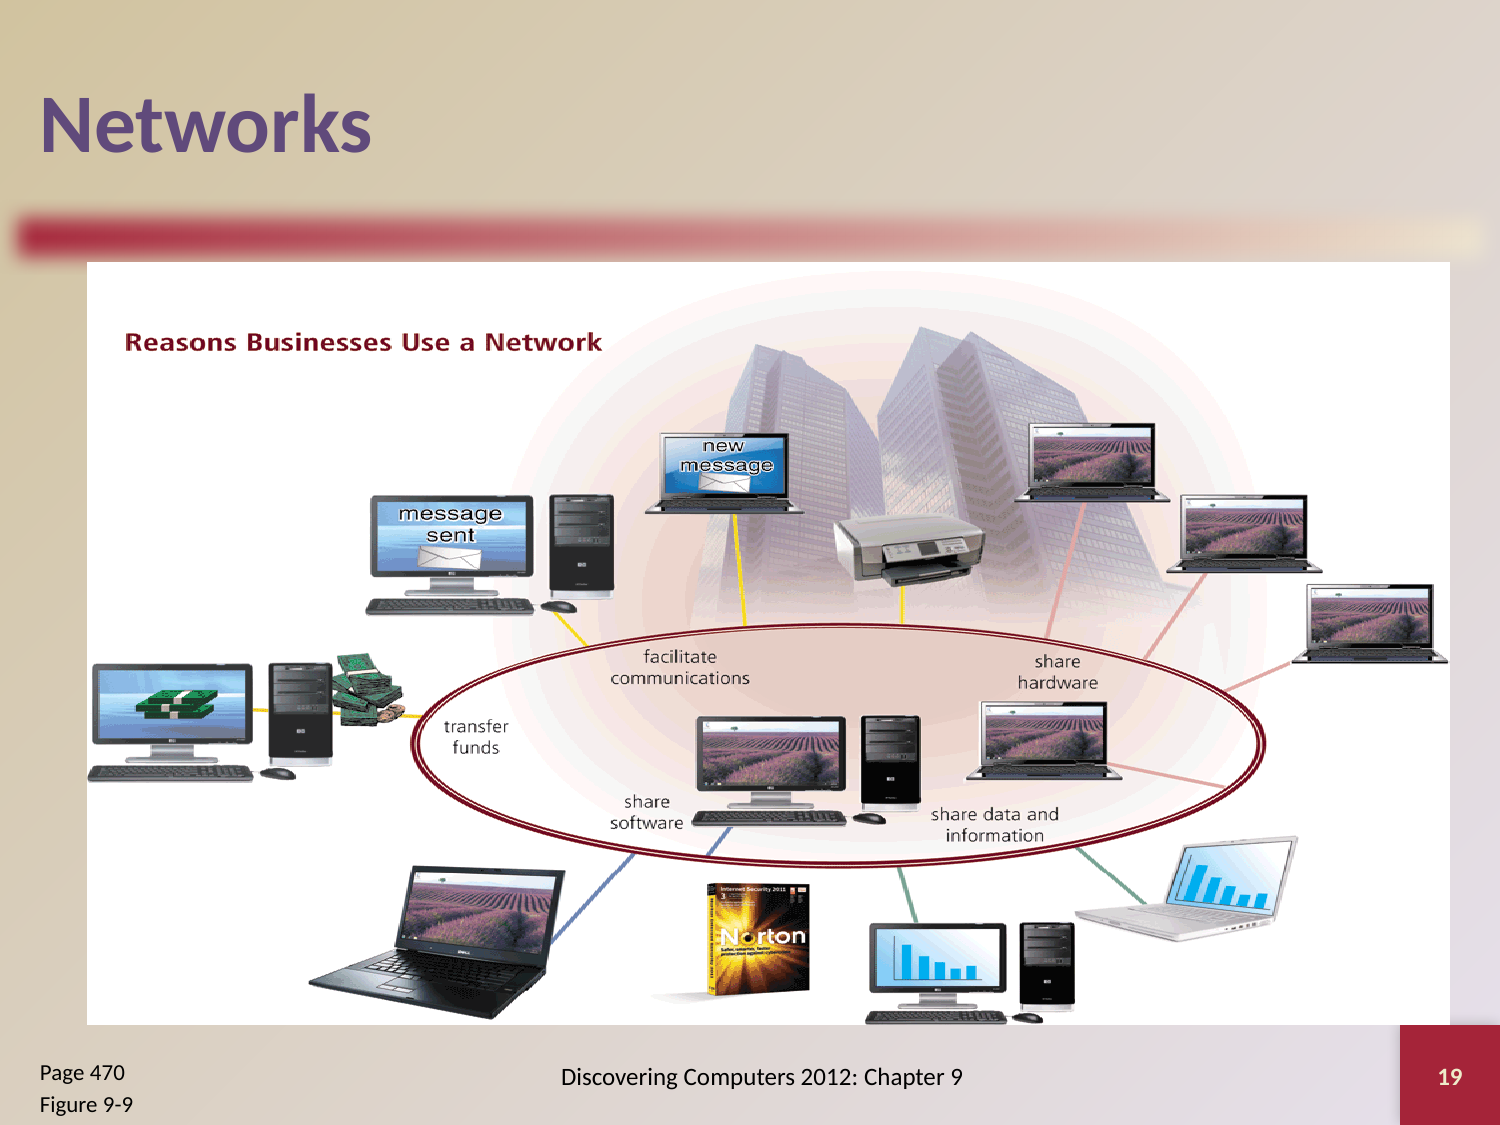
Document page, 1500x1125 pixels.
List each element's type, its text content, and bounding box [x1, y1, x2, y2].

title Networks [24, 24, 1475, 213]
list Page 470 Figure 9-9 [24, 1050, 300, 1125]
slide_number 19 [1400, 1025, 1500, 1125]
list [87, 262, 1451, 1026]
footer Discovering Computers 2012: Chapter 9 [450, 1037, 1075, 1113]
